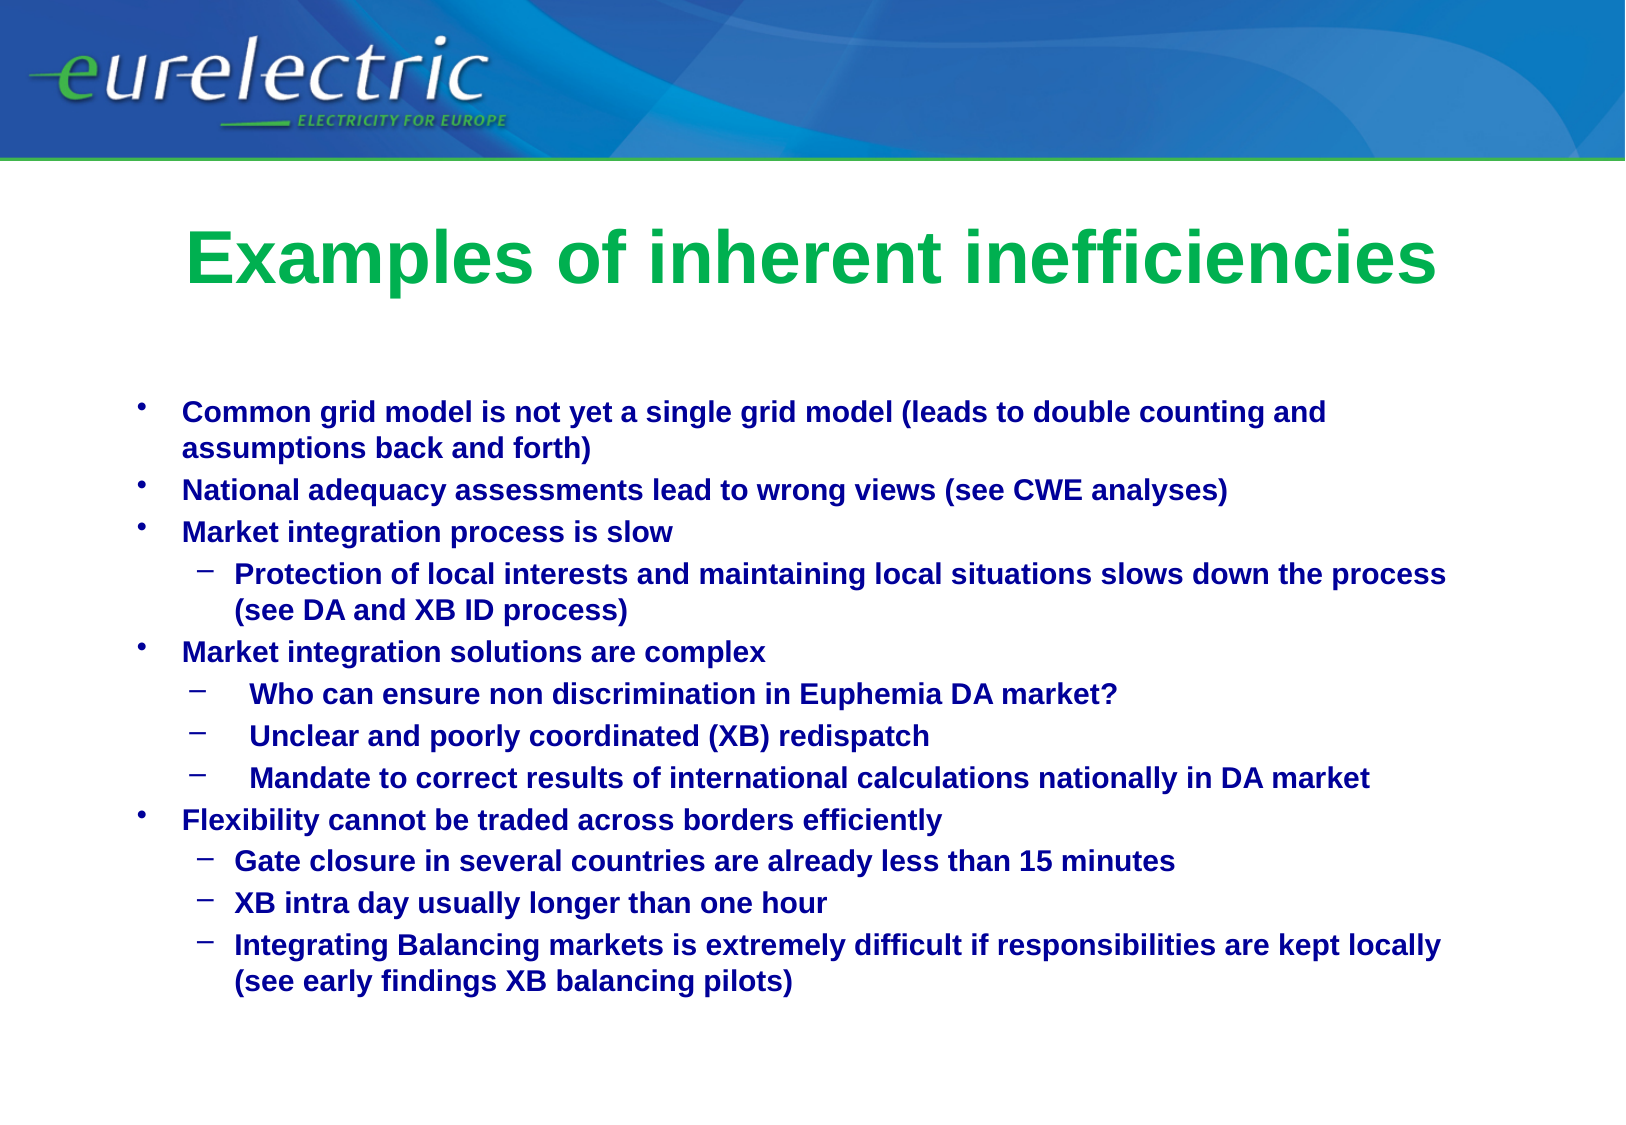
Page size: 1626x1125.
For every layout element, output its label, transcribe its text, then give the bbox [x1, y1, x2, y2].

picture [0, 0, 1625, 161]
list Common grid model is not yet a single grid model (leads to double counting and assumptions back and forth) National adequacy assessments lead to wrong views (see CWE analyses) Market integration process is slow Protection of local interests and maintaining local situations slows down the process (see DA and XB ID process) Market integration solutions are complex Who can ensure non discrimination in Euphemia DA market? Unclear and poorly coordinated (XB) redispatch Mandate to correct results of international calculations nationally in DA market Flexibility cannot be traded across borders efficiently Gate closure in several countries are already less than 15 minutes XB intra day usually longer than one hour Integrating Balancing markets is extremely difficult if responsibilities are kept locally (see early findings XB balancing pilots) [121, 384, 1504, 1061]
title Examples of inherent inefficiencies [121, 172, 1504, 336]
